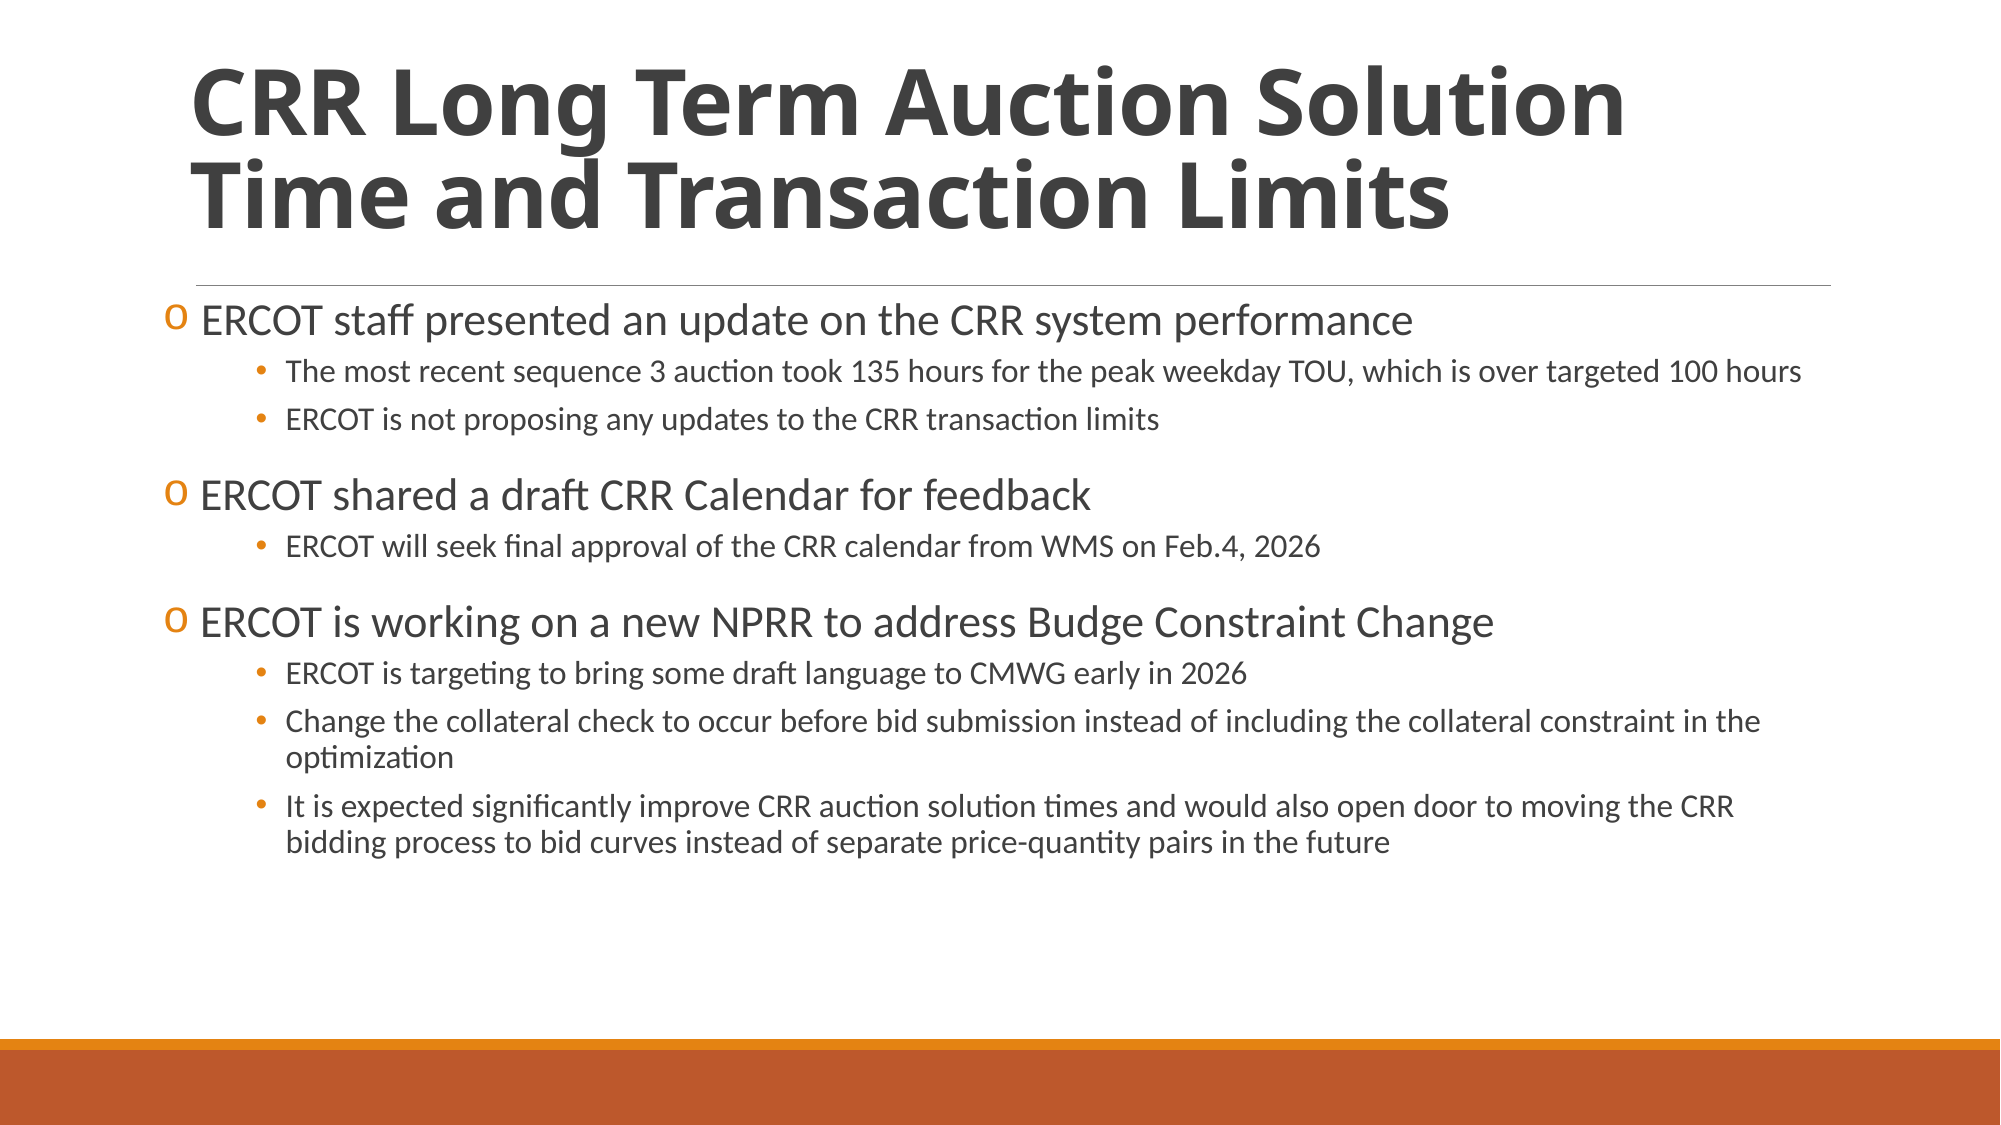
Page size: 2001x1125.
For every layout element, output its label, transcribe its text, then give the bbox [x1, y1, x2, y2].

list ERCOT staff presented an update on the CRR system performance The most recent sequence 3 auction took 135 hours for the peak weekday TOU, which is over targeted 100 hours ERCOT is not proposing any updates to the CRR transaction limits ERCOT shared a draft CRR Calendar for feedback ERCOT will seek final approval of the CRR calendar from WMS on Feb.4, 2026 ERCOT is working on a new NPRR to address Budge Constraint Change ERCOT is targeting to bring some draft language to CMWG early in 2026 Change the collateral check to occur before bid submission instead of including the collateral constraint in the optimization It is expected significantly improve CRR auction solution times and would also open door to moving the CRR bidding process to bid curves instead of separate price-quantity pairs in the future [162, 288, 1813, 1092]
title CRR Long Term Auction Solution Time and Transaction Limits [174, 90, 1825, 255]
